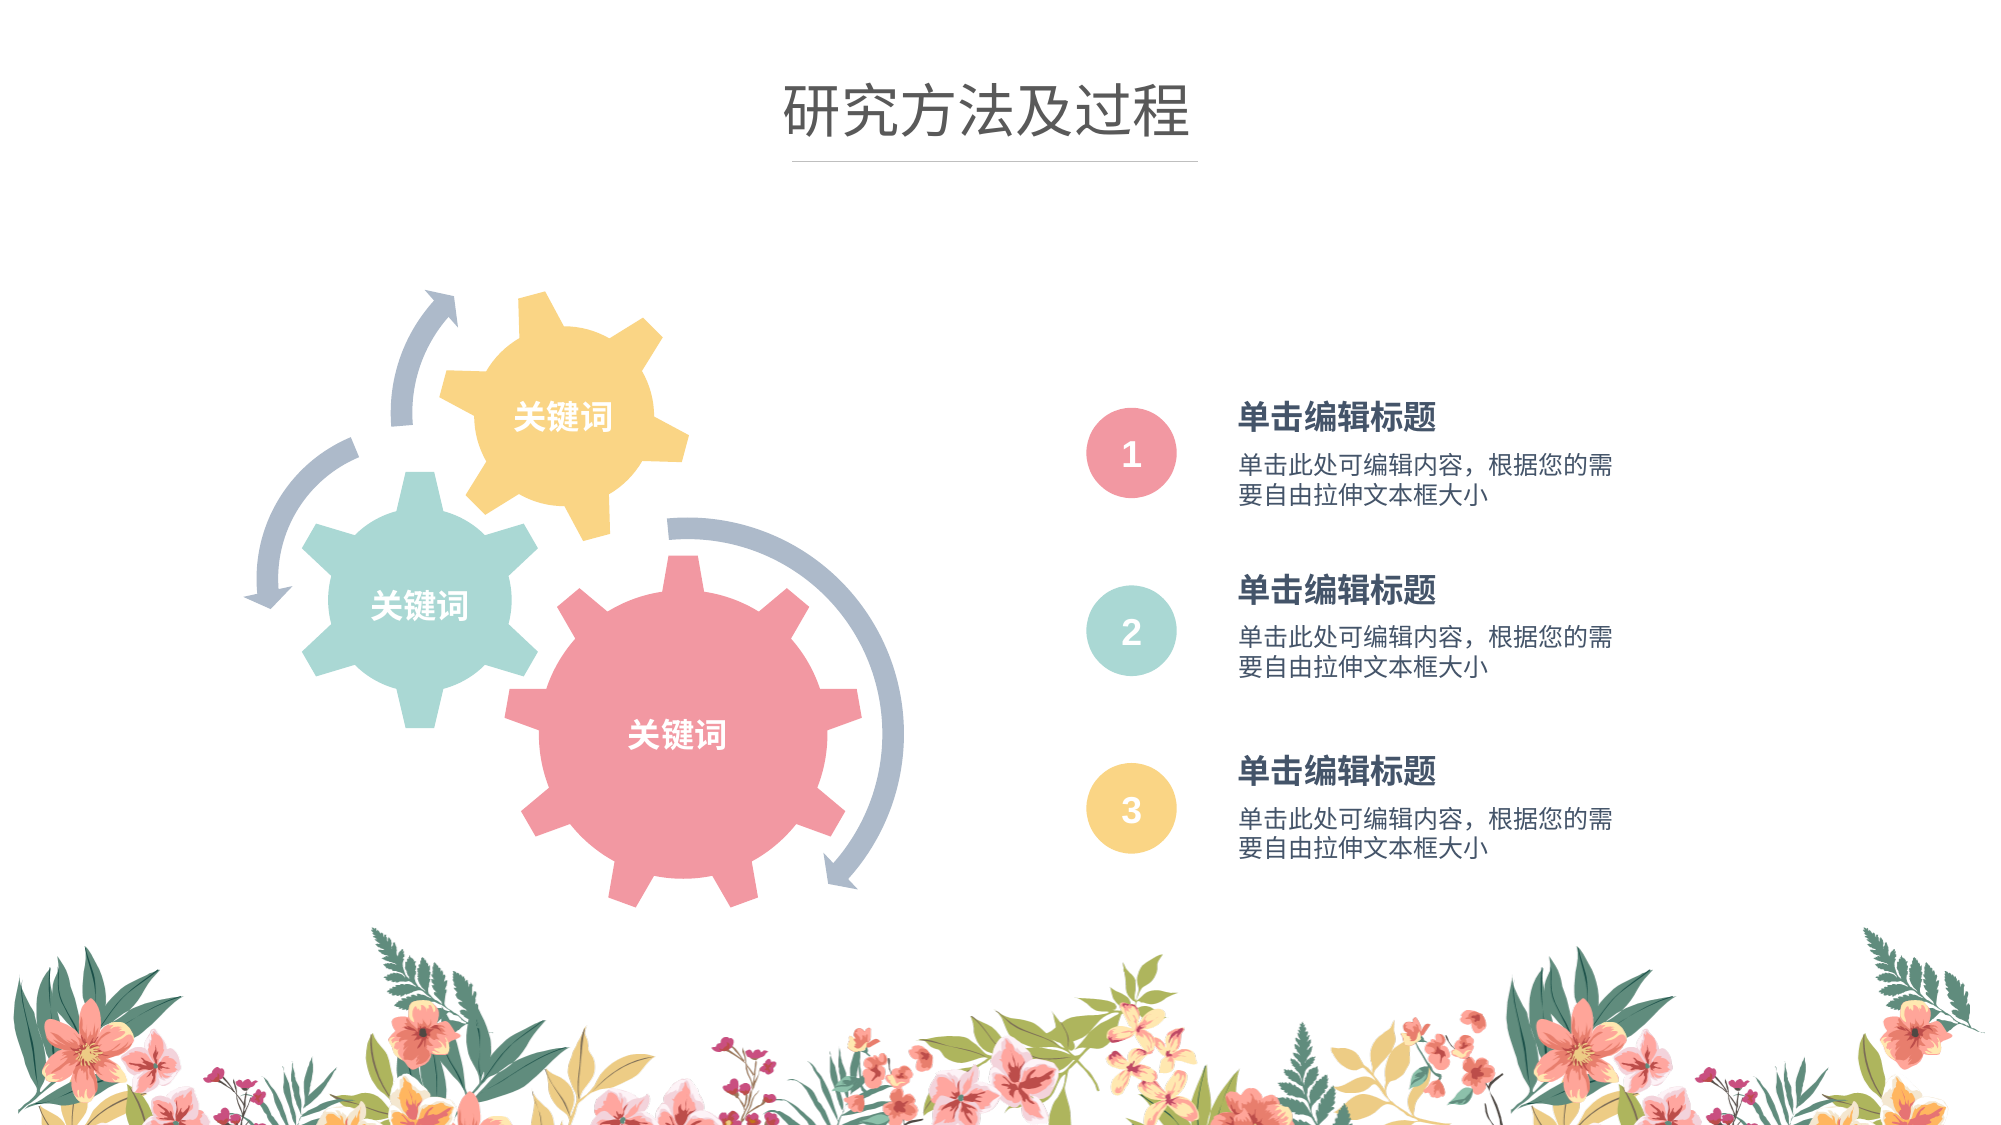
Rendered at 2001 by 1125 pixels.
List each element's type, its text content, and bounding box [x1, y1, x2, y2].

text_box 关键词 [370, 585, 471, 626]
text_box 1 [1085, 406, 1178, 500]
text_box [503, 554, 863, 909]
picture [8, 927, 2000, 1125]
text_box [239, 435, 361, 611]
text_box 单击编辑标题 [1237, 569, 1451, 610]
text_box 单击编辑标题 [1237, 750, 1451, 791]
text_box 单击编辑标题 [1237, 396, 1451, 437]
text_box [300, 470, 540, 730]
text_box 关键词 [627, 713, 728, 754]
text_box [665, 516, 905, 892]
text_box 3 [1085, 761, 1178, 855]
text_box 单击此处可编辑内容，根据您的需要自由拉伸文本框大小 [1238, 449, 1622, 510]
text_box 单击此处可编辑内容，根据您的需要自由拉伸文本框大小 [1238, 803, 1622, 864]
text_box 研究方法及过程 [768, 67, 1223, 152]
text_box 关键词 [513, 396, 614, 437]
text_box 2 [1085, 584, 1178, 678]
text_box [389, 288, 460, 428]
text_box 单击此处可编辑内容，根据您的需要自由拉伸文本框大小 [1238, 621, 1622, 682]
text_box [438, 290, 691, 543]
